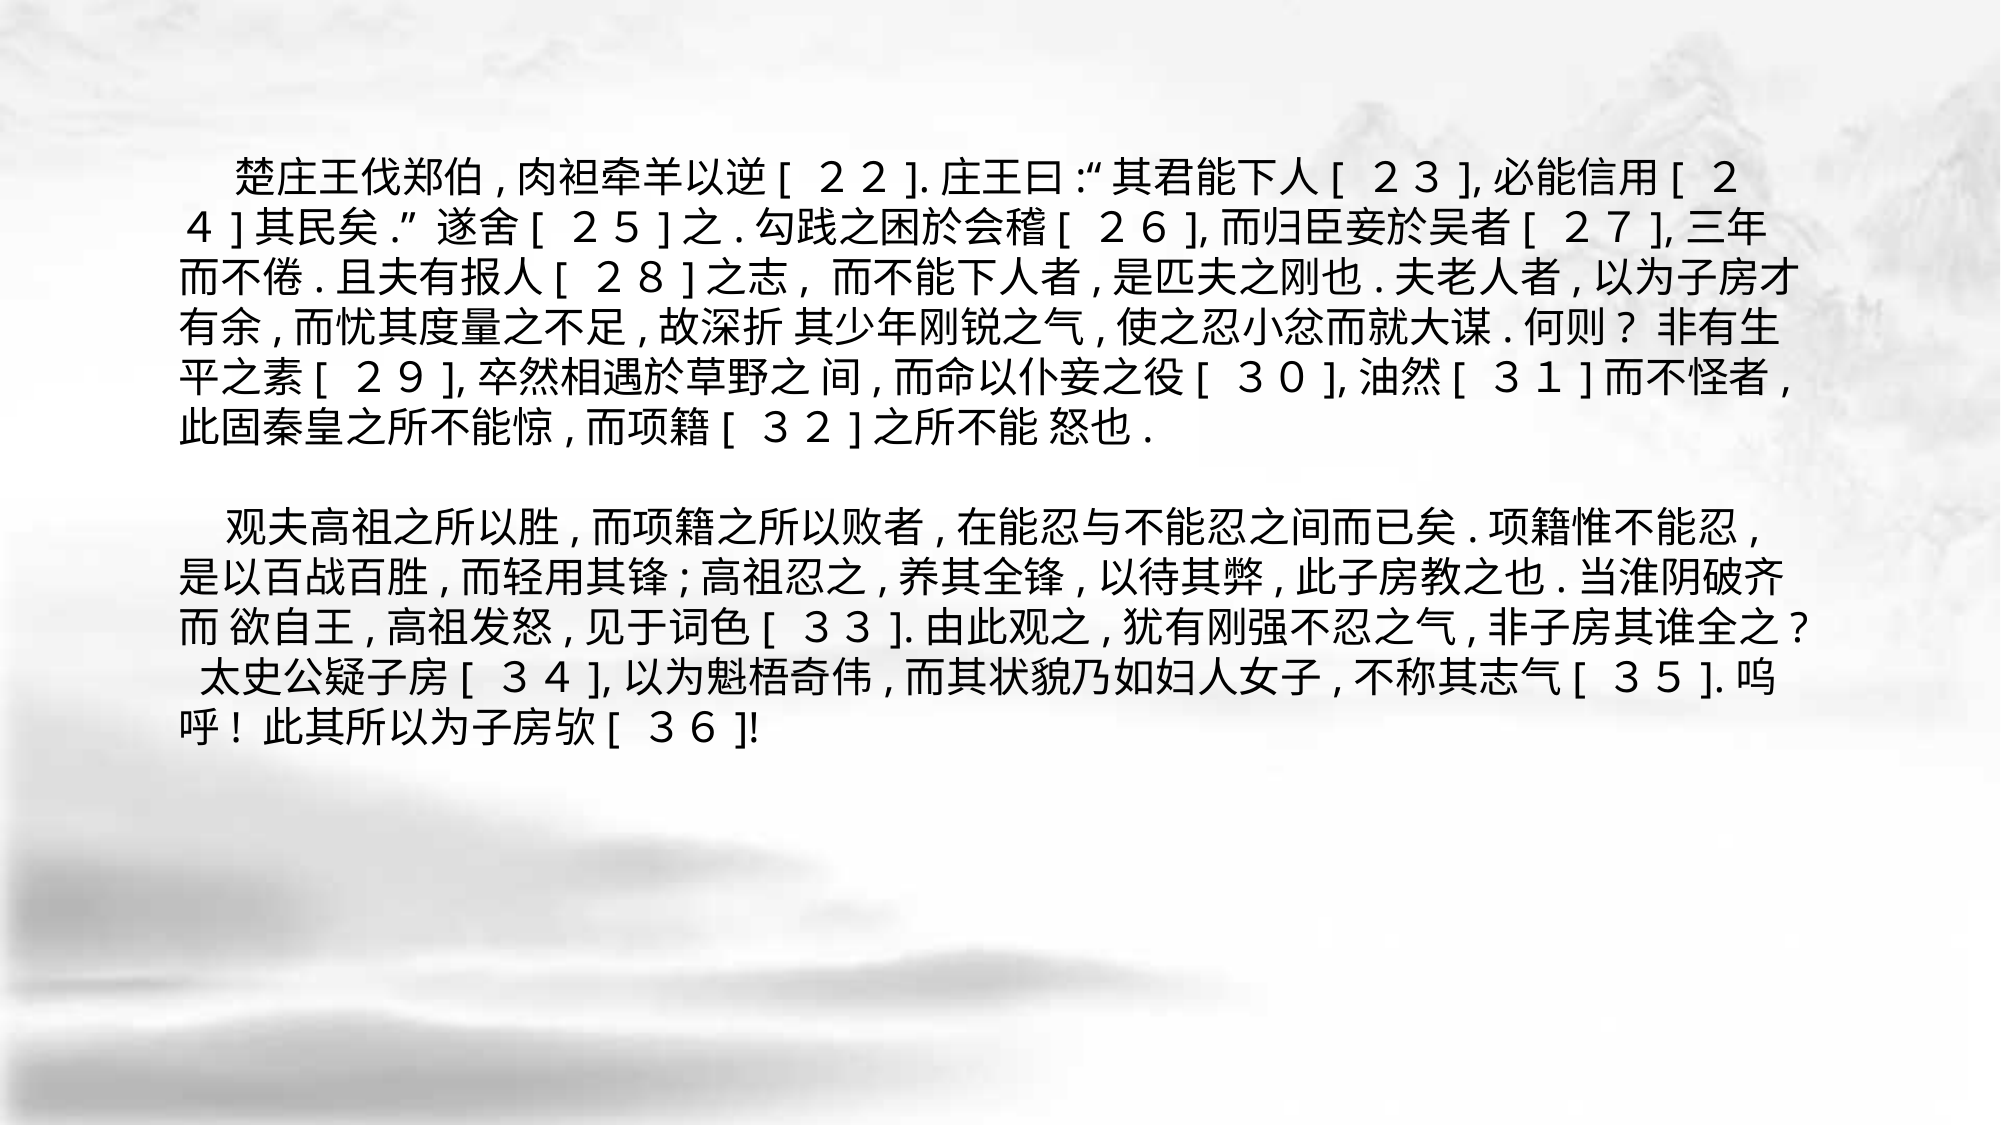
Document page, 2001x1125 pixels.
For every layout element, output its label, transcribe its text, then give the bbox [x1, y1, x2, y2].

text_box 楚庄王伐郑伯,肉袒牵羊以逆[ ２２].庄王曰:“其君能下人[ ２３],必能信用[ ２４]其民矣.” 遂舍[ ２５]之.勾践之困於会稽[ ２６],而归臣妾於吴者[ ２７],三年而不倦.且夫有报人[ ２８]之志, 而不能下人者,是匹夫之刚也.夫老人者,以为子房才有余,而忧其度量之不足,故深折 其少年刚锐之气,使之忍小忿而就大谋.何则? 非有生平之素[ ２９],卒然相遇於草野之 间,而命以仆妾之役[ ３０],油然[ ３１]而不怪者,此固秦皇之所不能惊,而项籍[ ３２]之所不能 怒也. 观夫高祖之所以胜,而项籍之所以败者,在能忍与不能忍之间而已矣.项籍惟不能忍, 是以百战百胜,而轻用其锋;高祖忍之,养其全锋,以待其弊,此子房教之也.当淮阴破齐而 欲自王,高祖发怒,见于词色[ ３３].由此观之,犹有刚强不忍之气,非子房其谁全之? 太史公疑子房[ ３４],以为魁梧奇伟,而其状貌乃如妇人女子,不称其志气[ ３５].呜呼! 此其所以为子房欤[ ３６]! [164, 142, 1819, 758]
picture [0, 0, 2001, 1125]
